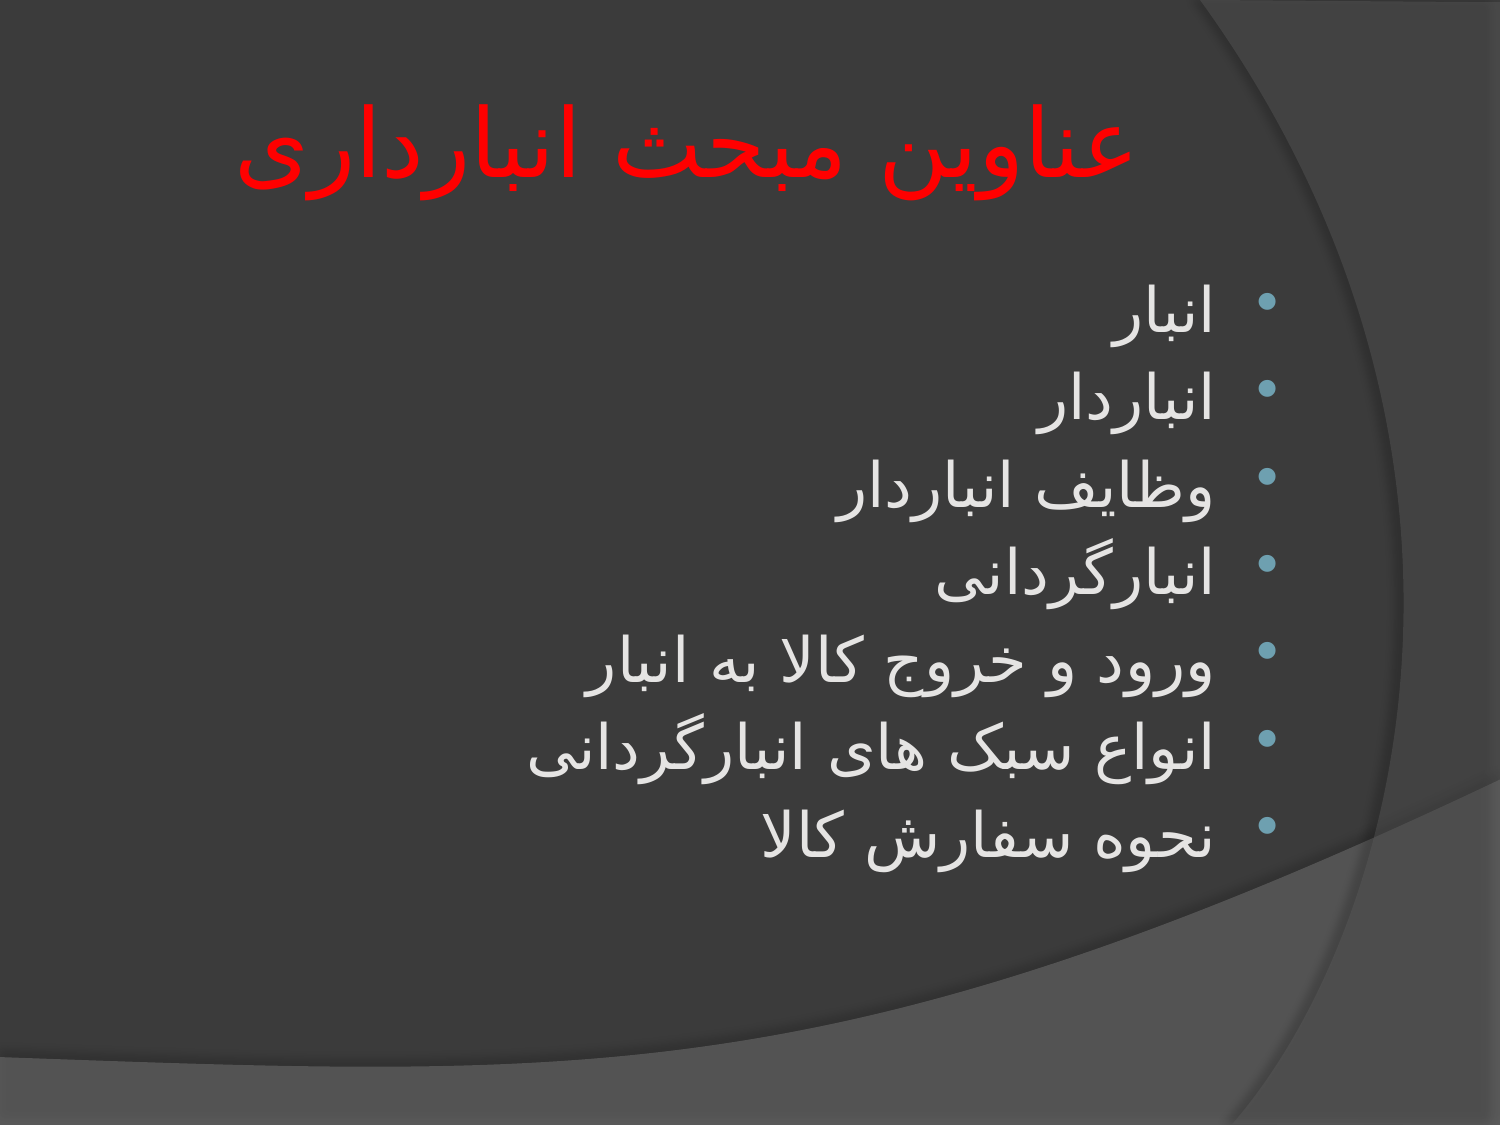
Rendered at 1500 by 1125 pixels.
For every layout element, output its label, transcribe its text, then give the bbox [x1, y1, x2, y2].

title عناوین مبحث انبارداری [75, 45, 1300, 233]
list انبار انباردار وظایف انباردار انبارگردانی ورود و خروج کالا به انبار انواع سبک های انبارگردانی نحوه سفارش کالا [75, 262, 1300, 1005]
